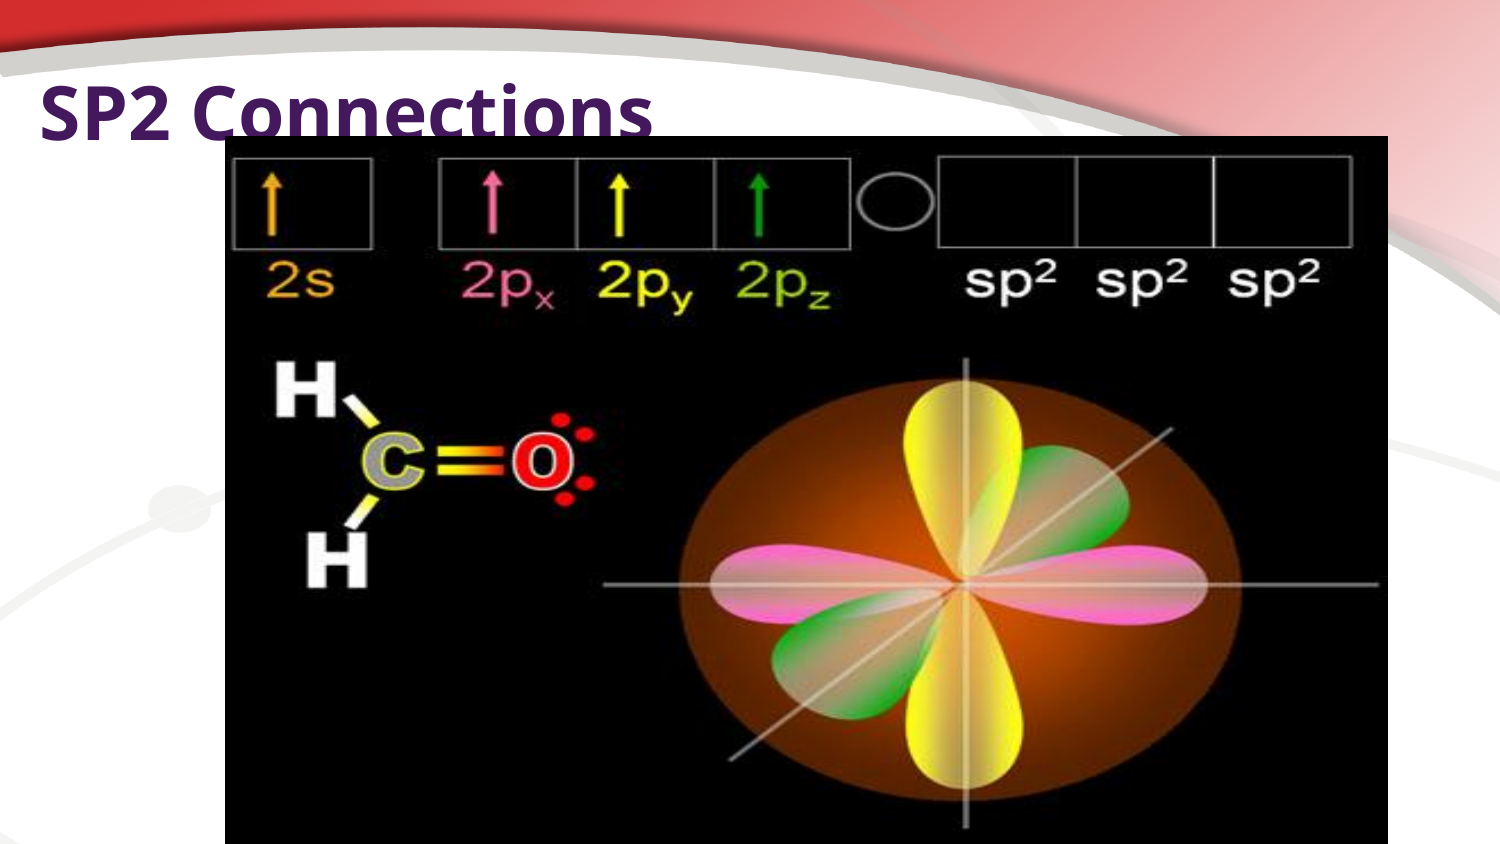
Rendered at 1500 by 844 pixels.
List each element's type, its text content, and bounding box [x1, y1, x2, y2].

title SP2 Connections [24, 71, 1338, 150]
picture [0, 0, 1500, 844]
